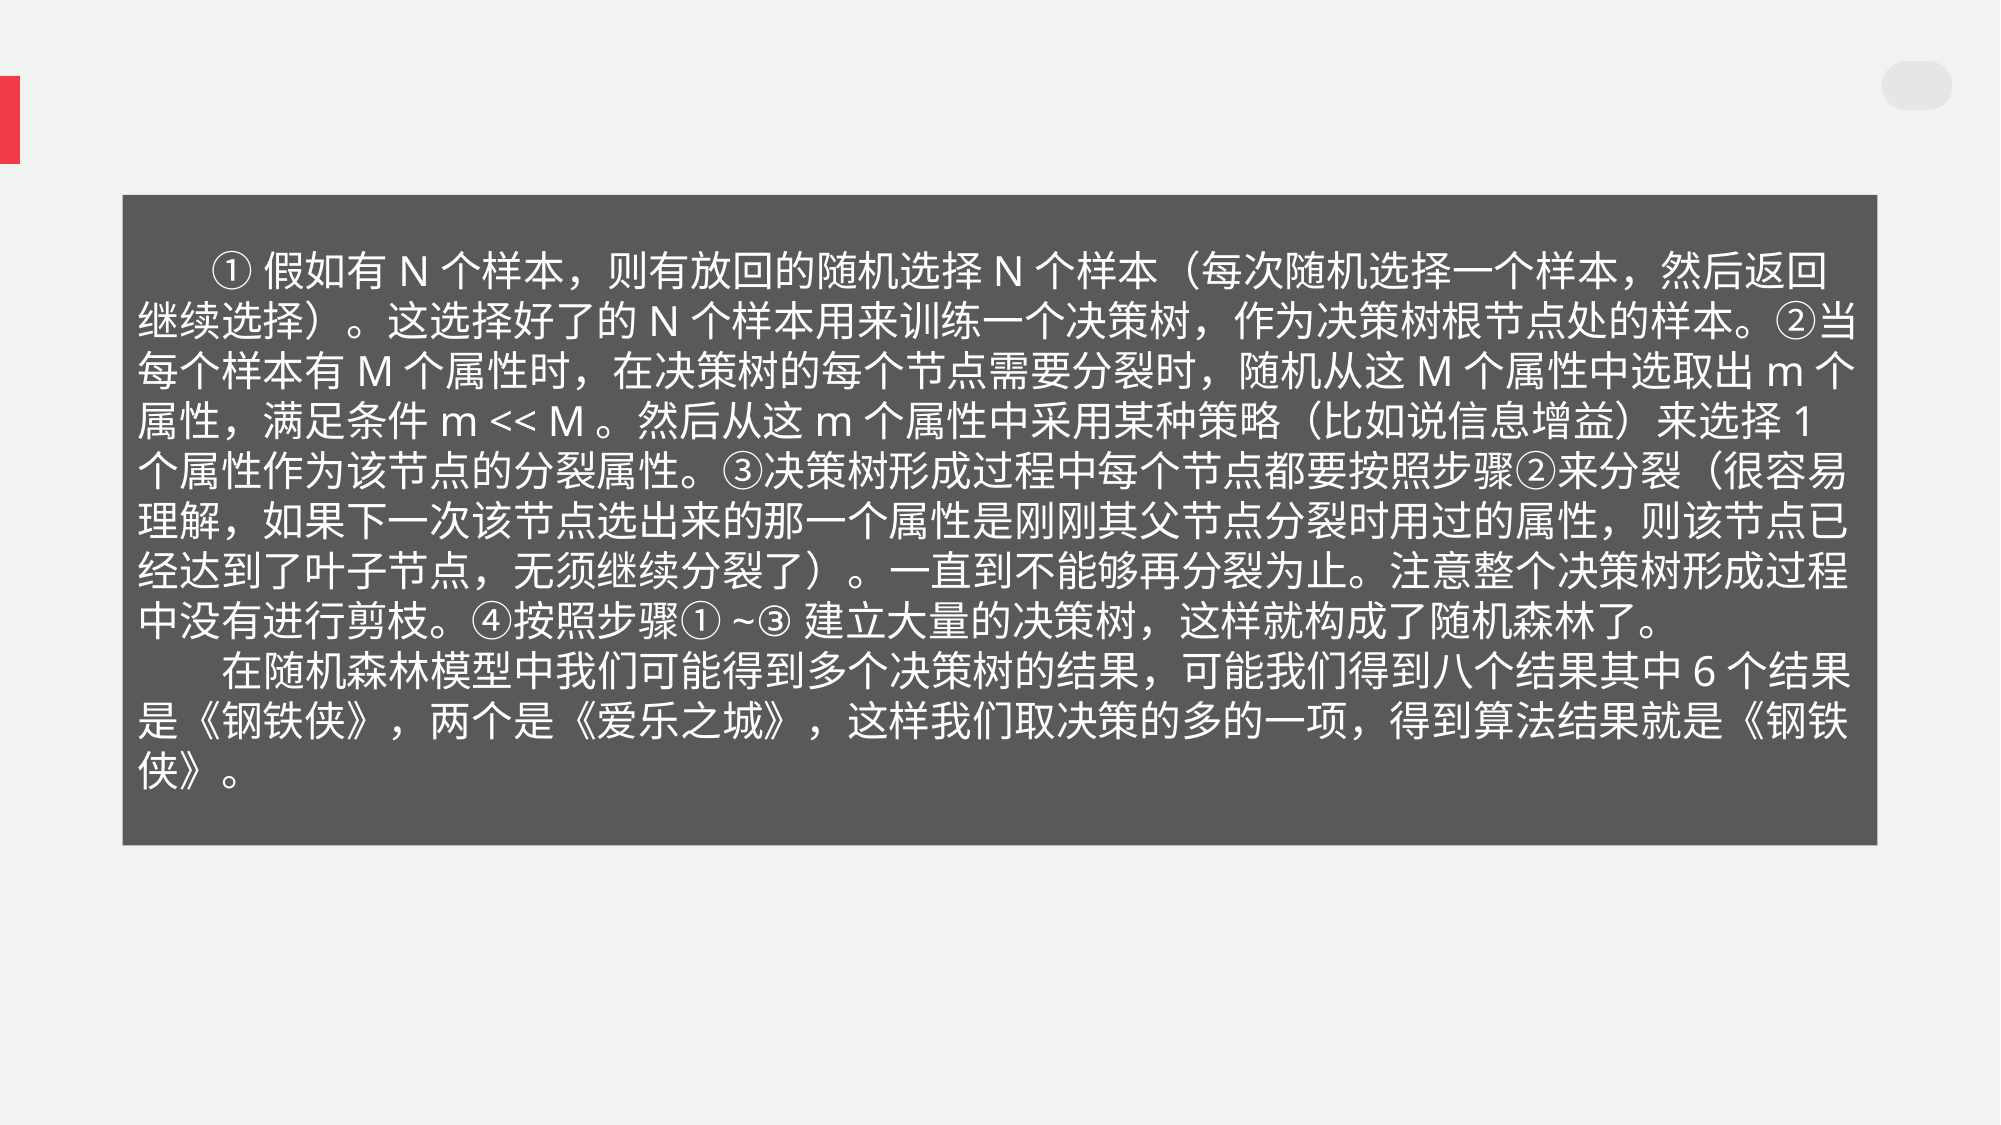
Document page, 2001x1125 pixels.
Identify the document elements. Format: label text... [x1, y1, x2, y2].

text_box ①假如有N个样本，则有放回的随机选择N个样本（每次随机选择一个样本，然后返回继续选择）。这选择好了的N个样本用来训练一个决策树，作为决策树根节点处的样本。②当每个样本有M个属性时，在决策树的每个节点需要分裂时，随机从这M个属性中选取出m个属性，满足条件m << M。然后从这m个属性中采用某种策略（比如说信息增益）来选择1个属性作为该节点的分裂属性。③决策树形成过程中每个节点都要按照步骤②来分裂（很容易理解，如果下一次该节点选出来的那一个属性是刚刚其父节点分裂时用过的属性，则该节点已经达到了叶子节点，无须继续分裂了）。一直到不能够再分裂为止。注意整个决策树形成过程中没有进行剪枝。④按照步骤①~③建立大量的决策树，这样就构成了随机森林了。 在随机森林模型中我们可能得到多个决策树的结果，可能我们得到八个结果其中6个结果是《钢铁侠》，两个是《爱乐之城》，这样我们取决策的多的一项，得到算法结果就是《钢铁侠》。 [122, 194, 1878, 846]
